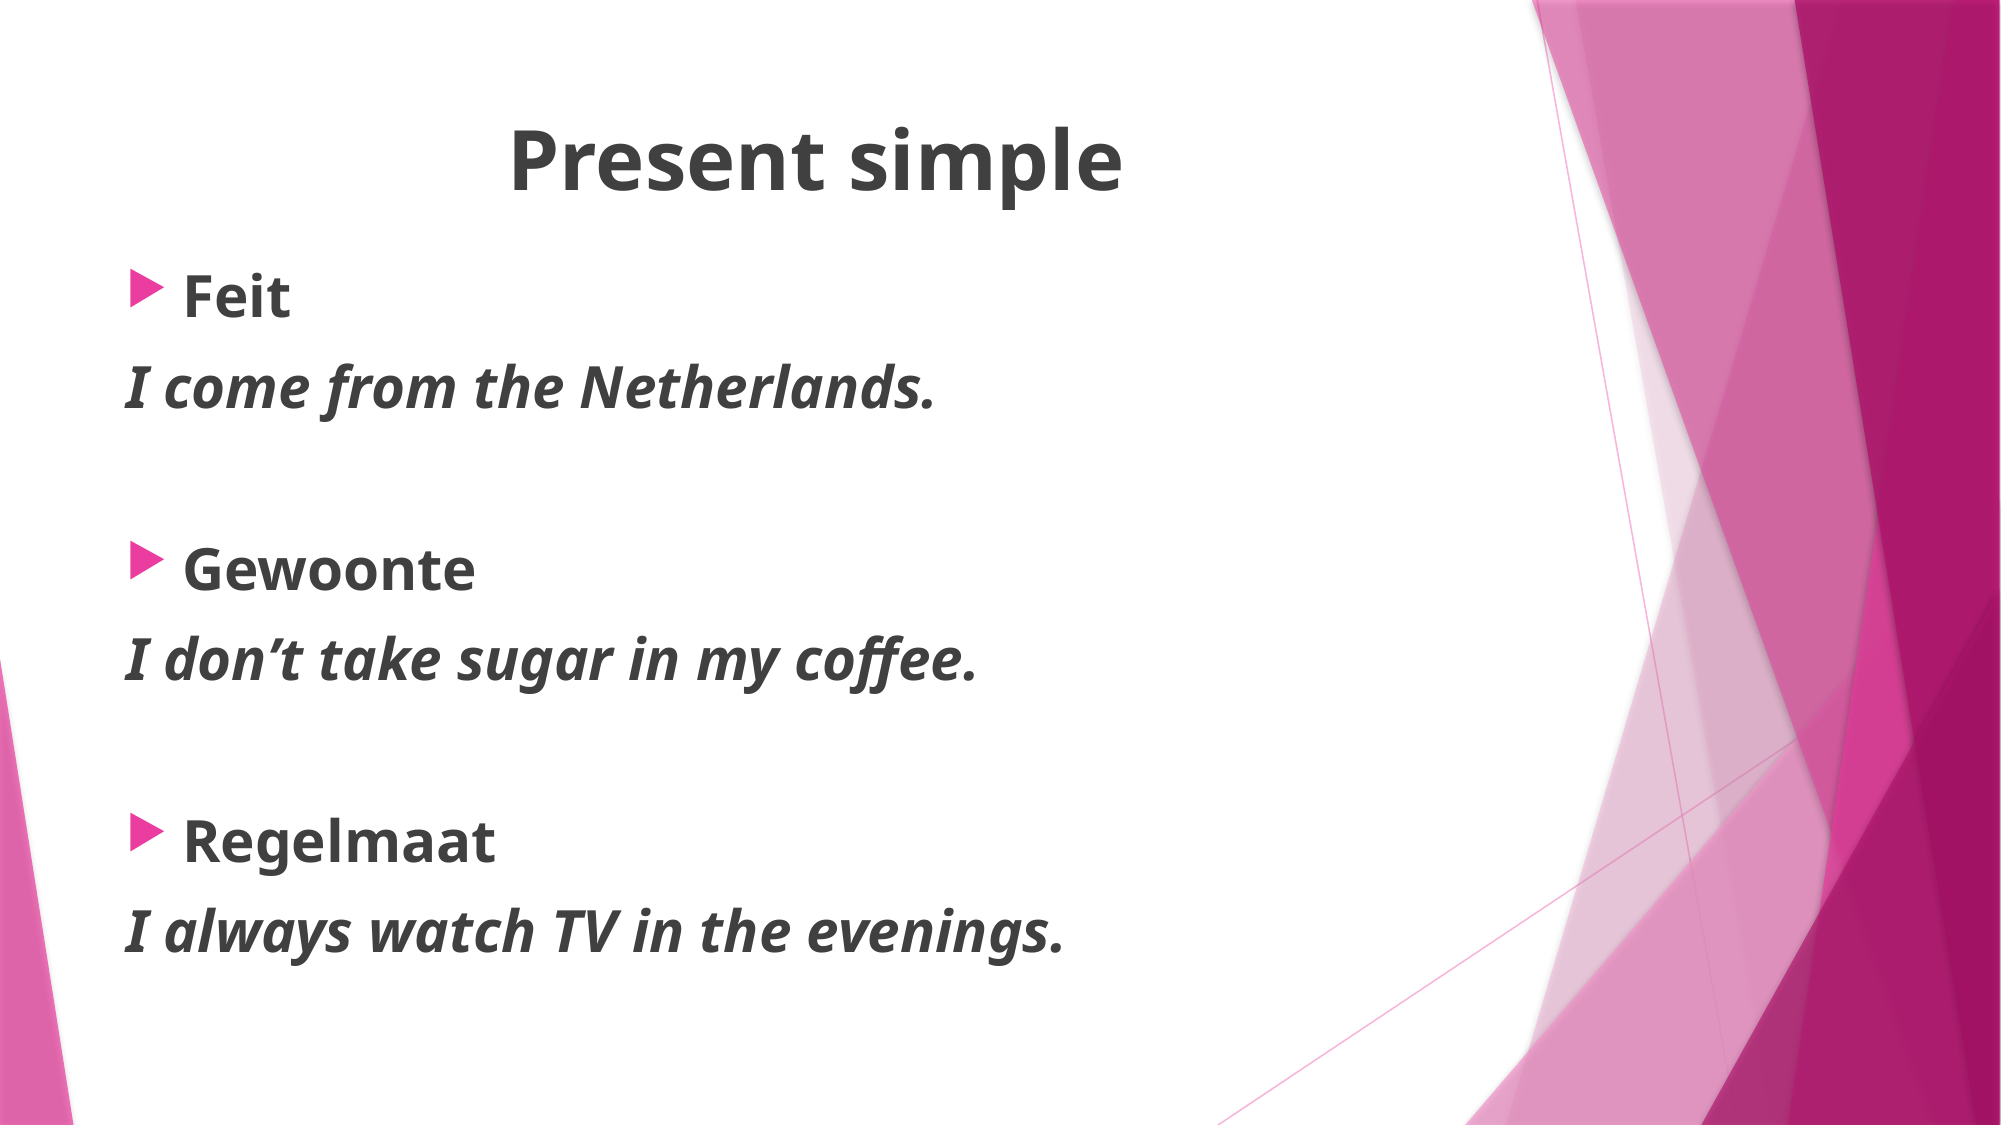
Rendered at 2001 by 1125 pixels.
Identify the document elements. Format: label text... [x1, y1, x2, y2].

title Present simple [111, 99, 1522, 252]
list Feit I come from the Netherlands. Gewoonte I don’t take sugar in my coffee. Regelmaat I always watch TV in the evenings. [111, 252, 1522, 991]
